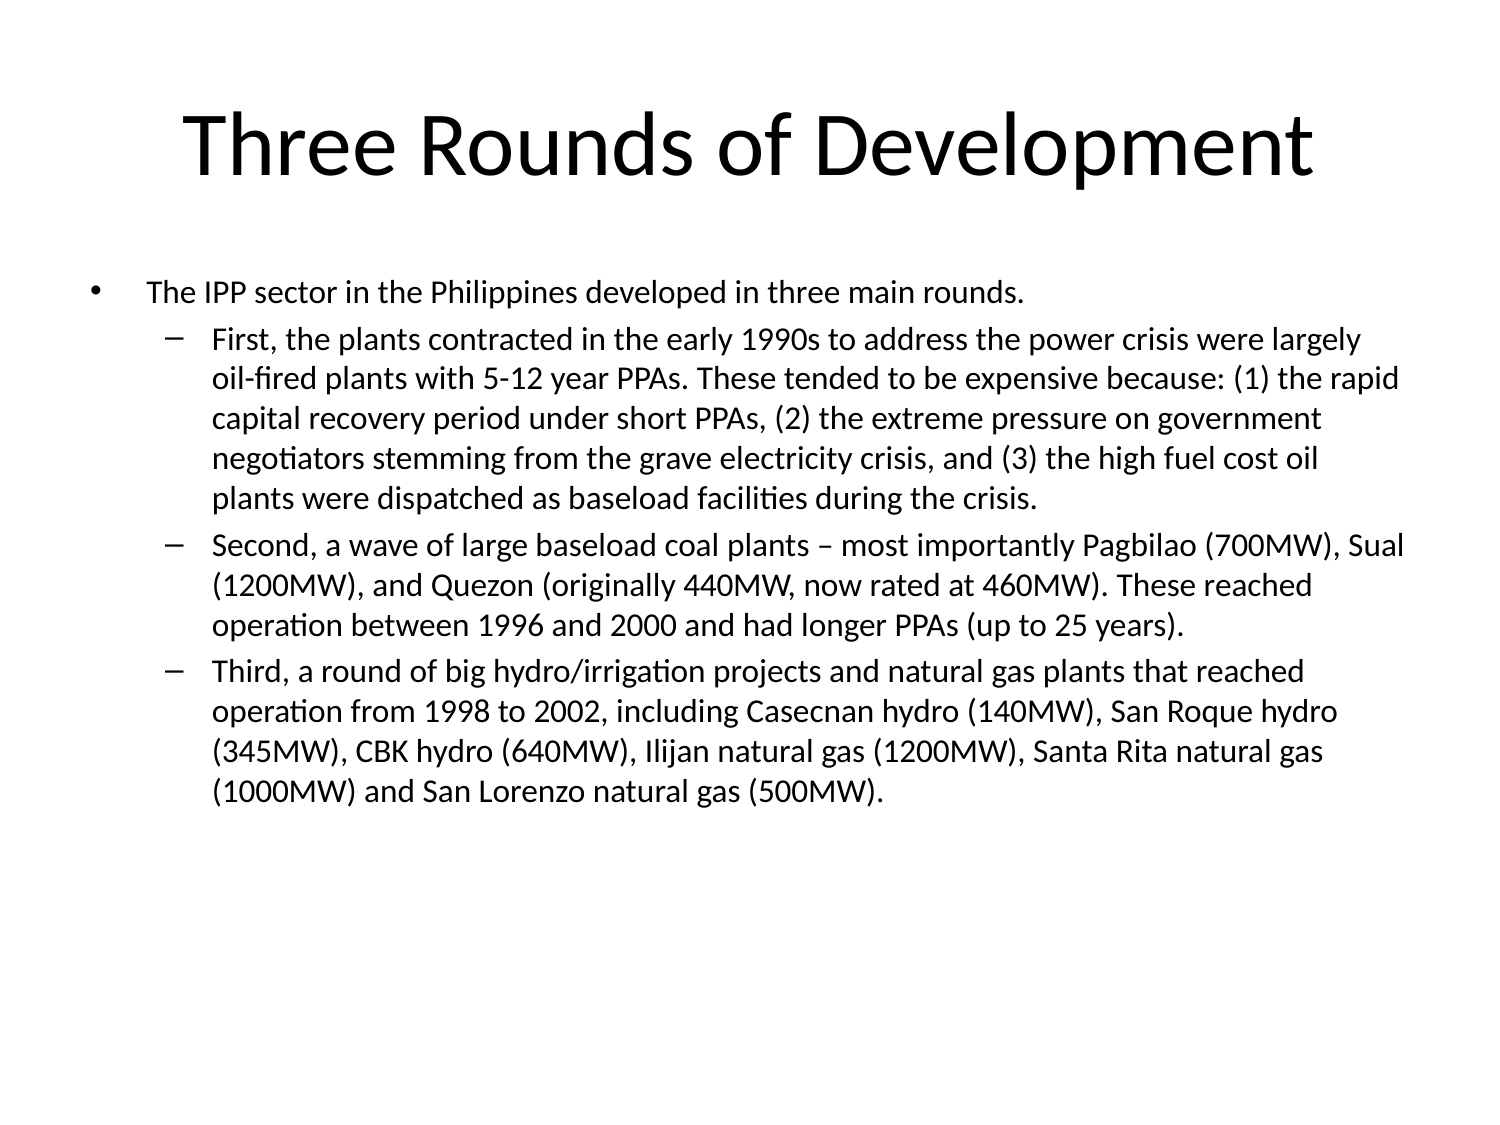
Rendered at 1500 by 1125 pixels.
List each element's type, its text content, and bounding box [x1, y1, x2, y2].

list The IPP sector in the Philippines developed in three main rounds. First, the plants contracted in the early 1990s to address the power crisis were largely oil-fired plants with 5-12 year PPAs. These tended to be expensive because: (1) the rapid capital recovery period under short PPAs, (2) the extreme pressure on government negotiators stemming from the grave electricity crisis, and (3) the high fuel cost oil plants were dispatched as baseload facilities during the crisis. Second, a wave of large baseload coal plants – most importantly Pagbilao (700MW), Sual (1200MW), and Quezon (originally 440MW, now rated at 460MW). These reached operation between 1996 and 2000 and had longer PPAs (up to 25 years). Third, a round of big hydro/irrigation projects and natural gas plants that reached operation from 1998 to 2002, including Casecnan hydro (140MW), San Roque hydro (345MW), CBK hydro (640MW), Ilijan natural gas (1200MW), Santa Rita natural gas (1000MW) and San Lorenzo natural gas (500MW). [75, 262, 1425, 1005]
title Three Rounds of Development [75, 45, 1425, 233]
